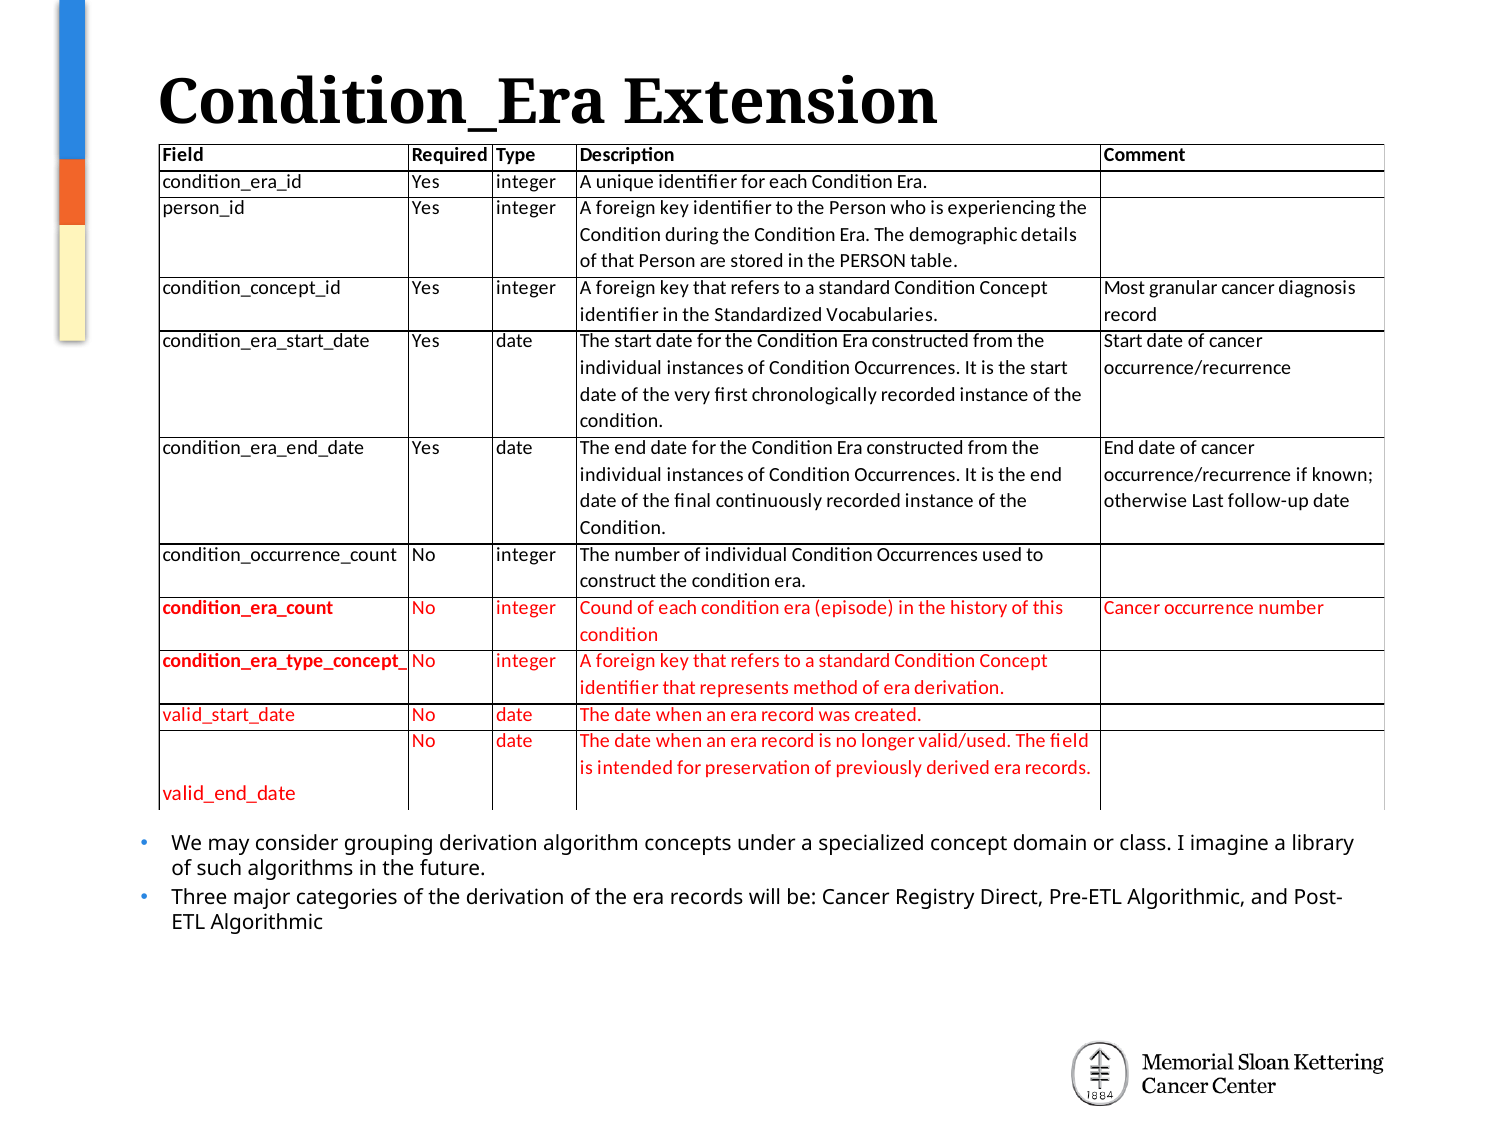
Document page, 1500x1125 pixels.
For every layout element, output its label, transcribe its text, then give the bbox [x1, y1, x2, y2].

list We may consider grouping derivation algorithm concepts under a specialized concept domain or class. I imagine a library of such algorithms in the future. Three major categories of the derivation of the era records will be: Cancer Registry Direct, Pre-ETL Algorithmic, and Post-ETL Algorithmic [125, 200, 1386, 960]
title Condition_Era Extension [142, 50, 1386, 144]
picture [158, 143, 1386, 812]
